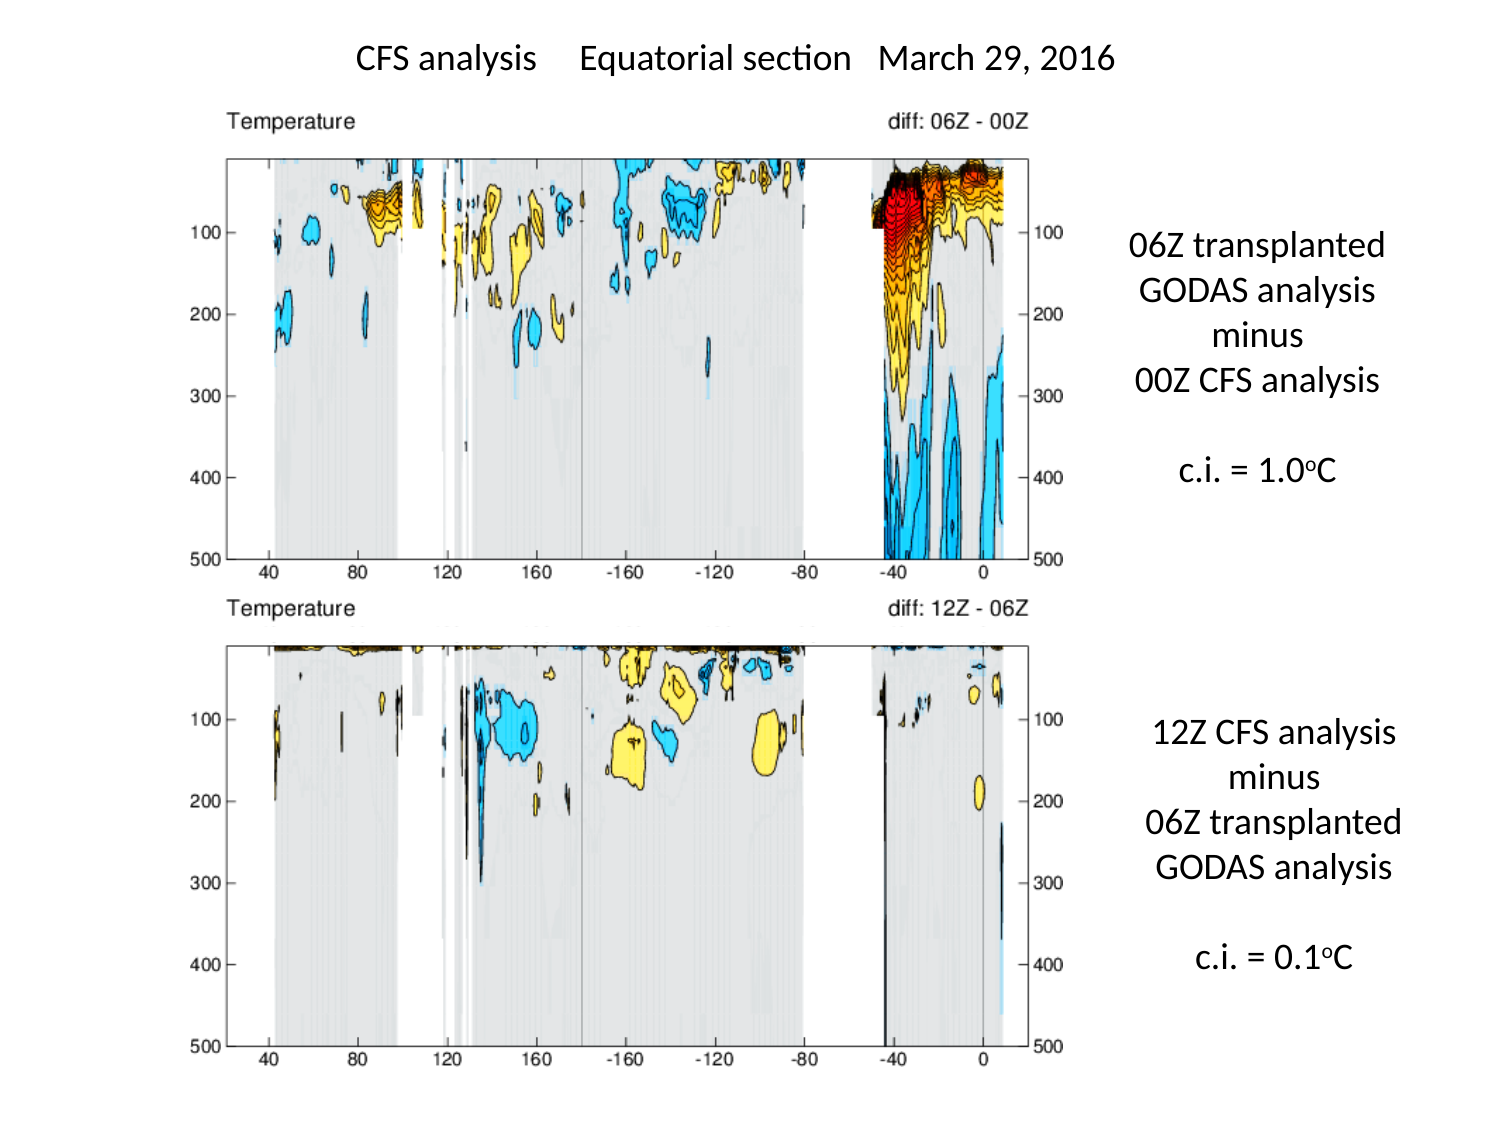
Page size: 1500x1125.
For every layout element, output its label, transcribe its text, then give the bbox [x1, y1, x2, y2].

text_box 12Z CFS analysis minus 06Z transplanted GODAS analysis c.i. = 0.1oC [1130, 699, 1418, 985]
text_box 06Z transplanted GODAS analysis minus 00Z CFS analysis c.i. = 1.0oC [1113, 212, 1402, 498]
text_box CFS analysis Equatorial section March 29, 2016 [341, 25, 1132, 86]
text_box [190, 112, 1063, 1067]
